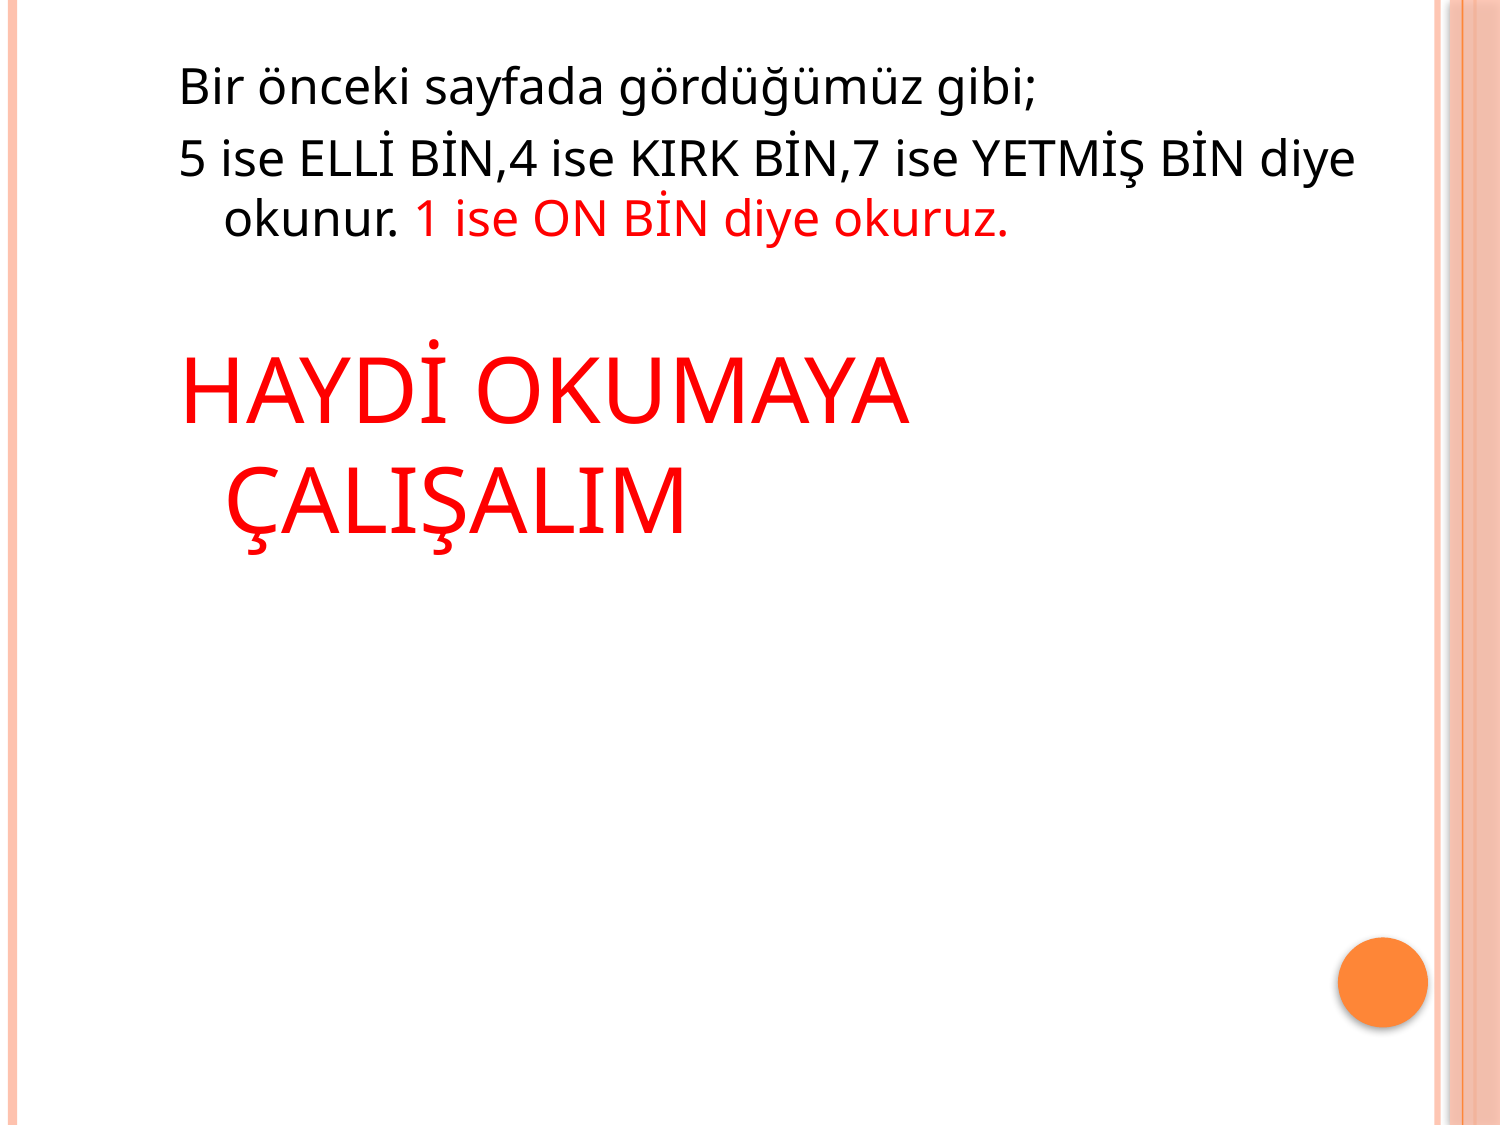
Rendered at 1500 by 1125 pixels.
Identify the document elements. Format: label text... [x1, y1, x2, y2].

list Bir önceki sayfada gördüğümüz gibi; 5 ise ELLİ BİN,4 ise KIRK BİN,7 ise YETMİŞ BİN diye okunur. 1 ise ON BİN diye okuruz. HAYDİ OKUMAYA ÇALIŞALIM [164, 46, 1394, 1062]
